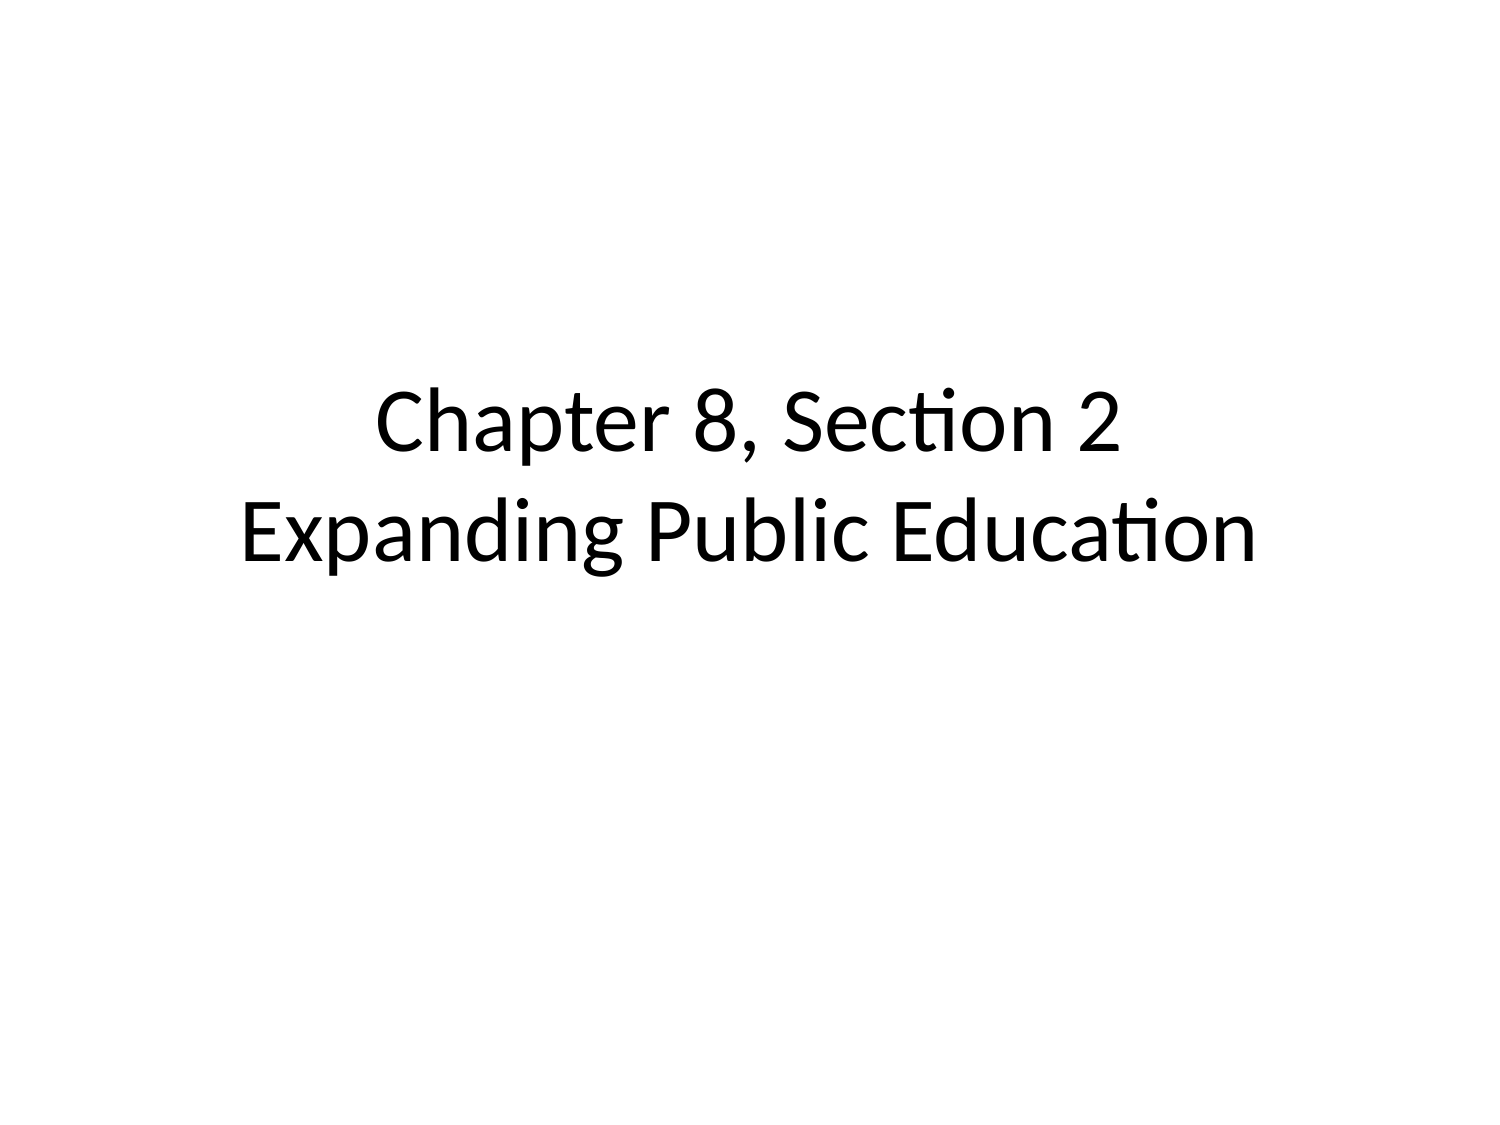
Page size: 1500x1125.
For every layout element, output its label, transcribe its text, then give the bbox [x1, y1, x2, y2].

title Chapter 8, Section 2 Expanding Public Education [112, 349, 1388, 591]
